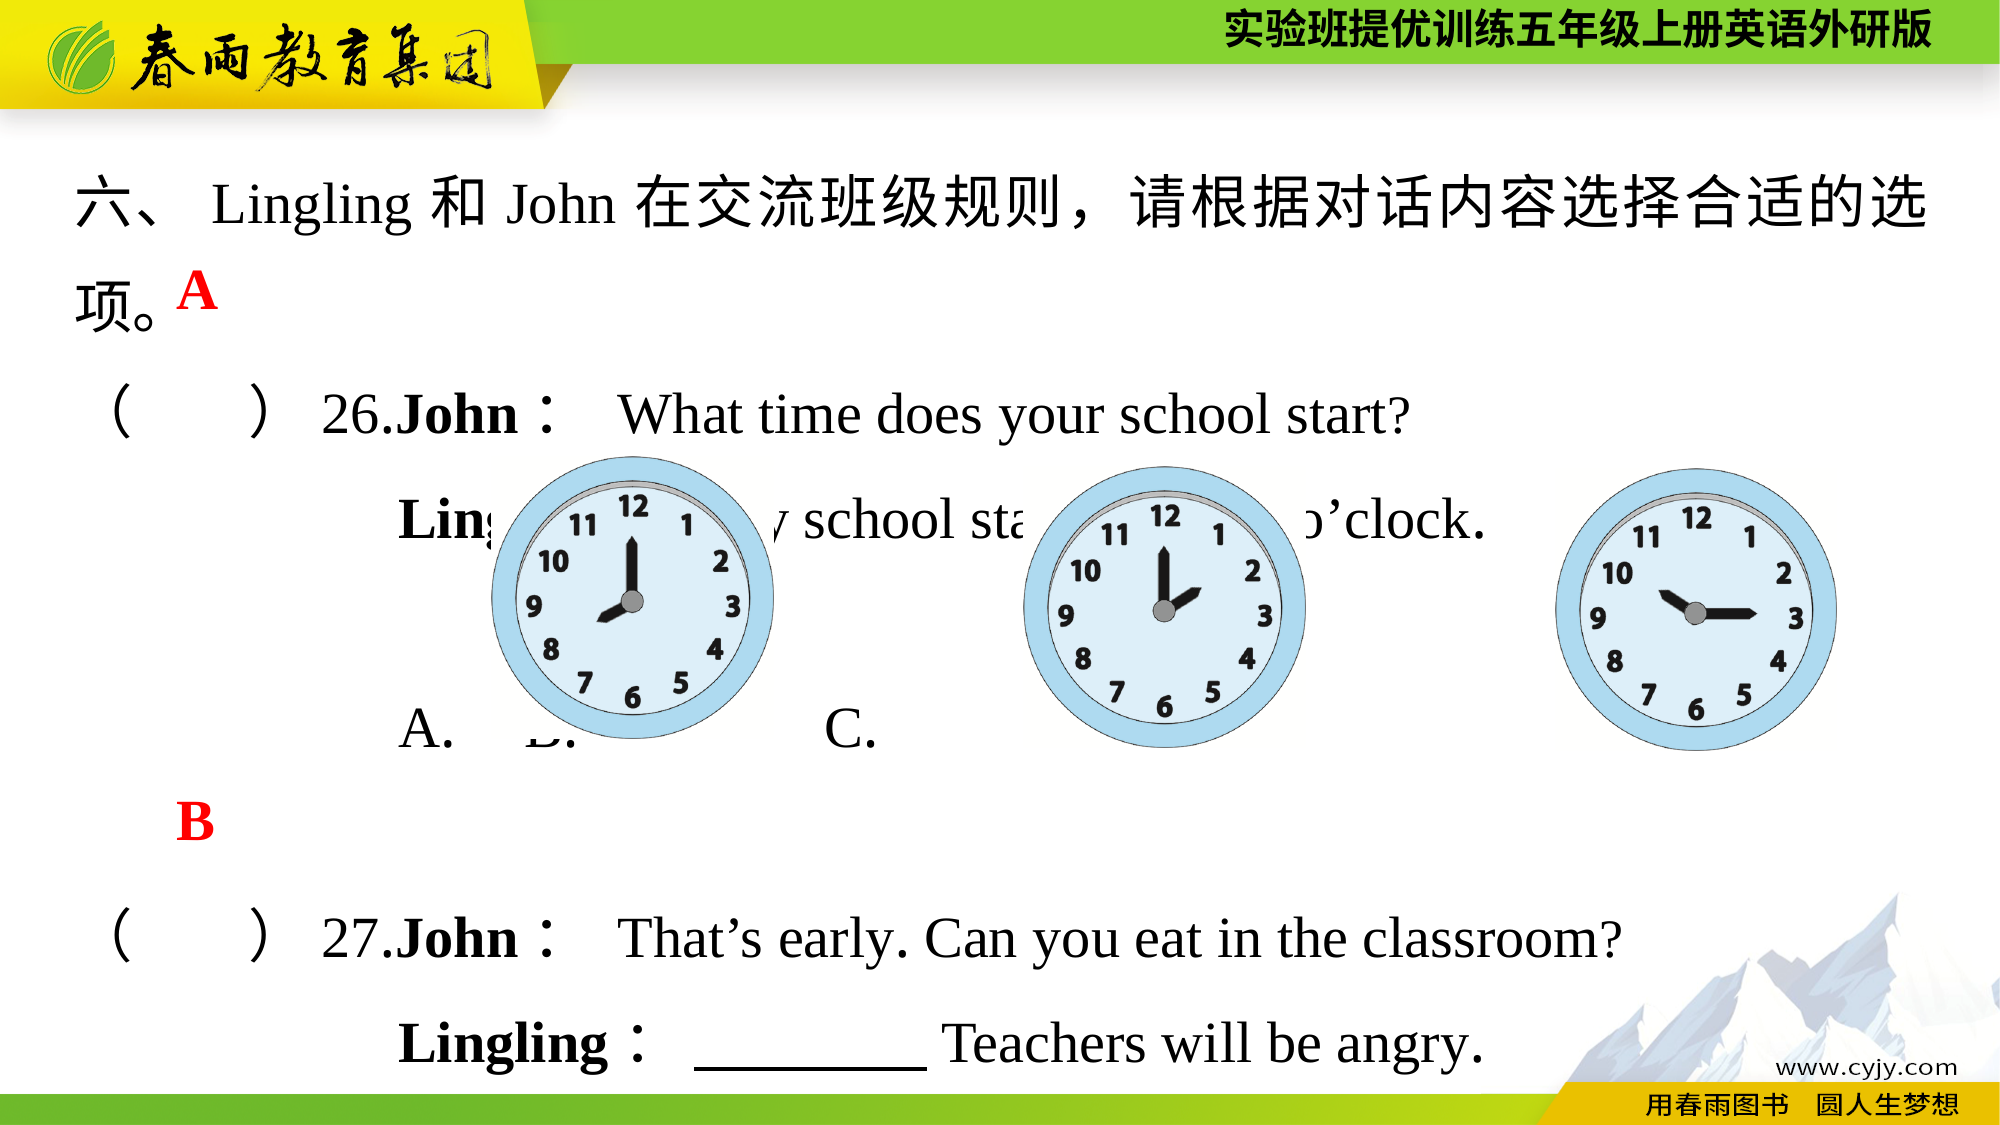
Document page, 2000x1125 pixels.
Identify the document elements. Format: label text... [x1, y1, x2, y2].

text_box A [161, 243, 234, 329]
text_box B [161, 775, 245, 860]
picture [0, 0, 2000, 1125]
list 六、Lingling和John在交流班级规则，请根据对话内容选择合适的选项。 （ ）26.John： What time does your school start? Lingling： My school starts at eight o’clock. A. B. C. （ ）27.John： That’s early. Can you eat in the classroom? Lingling： Teachers will be angry. A. Yes, we can. B. No, we can’t. C. I don’t know. [59, 122, 1944, 1092]
